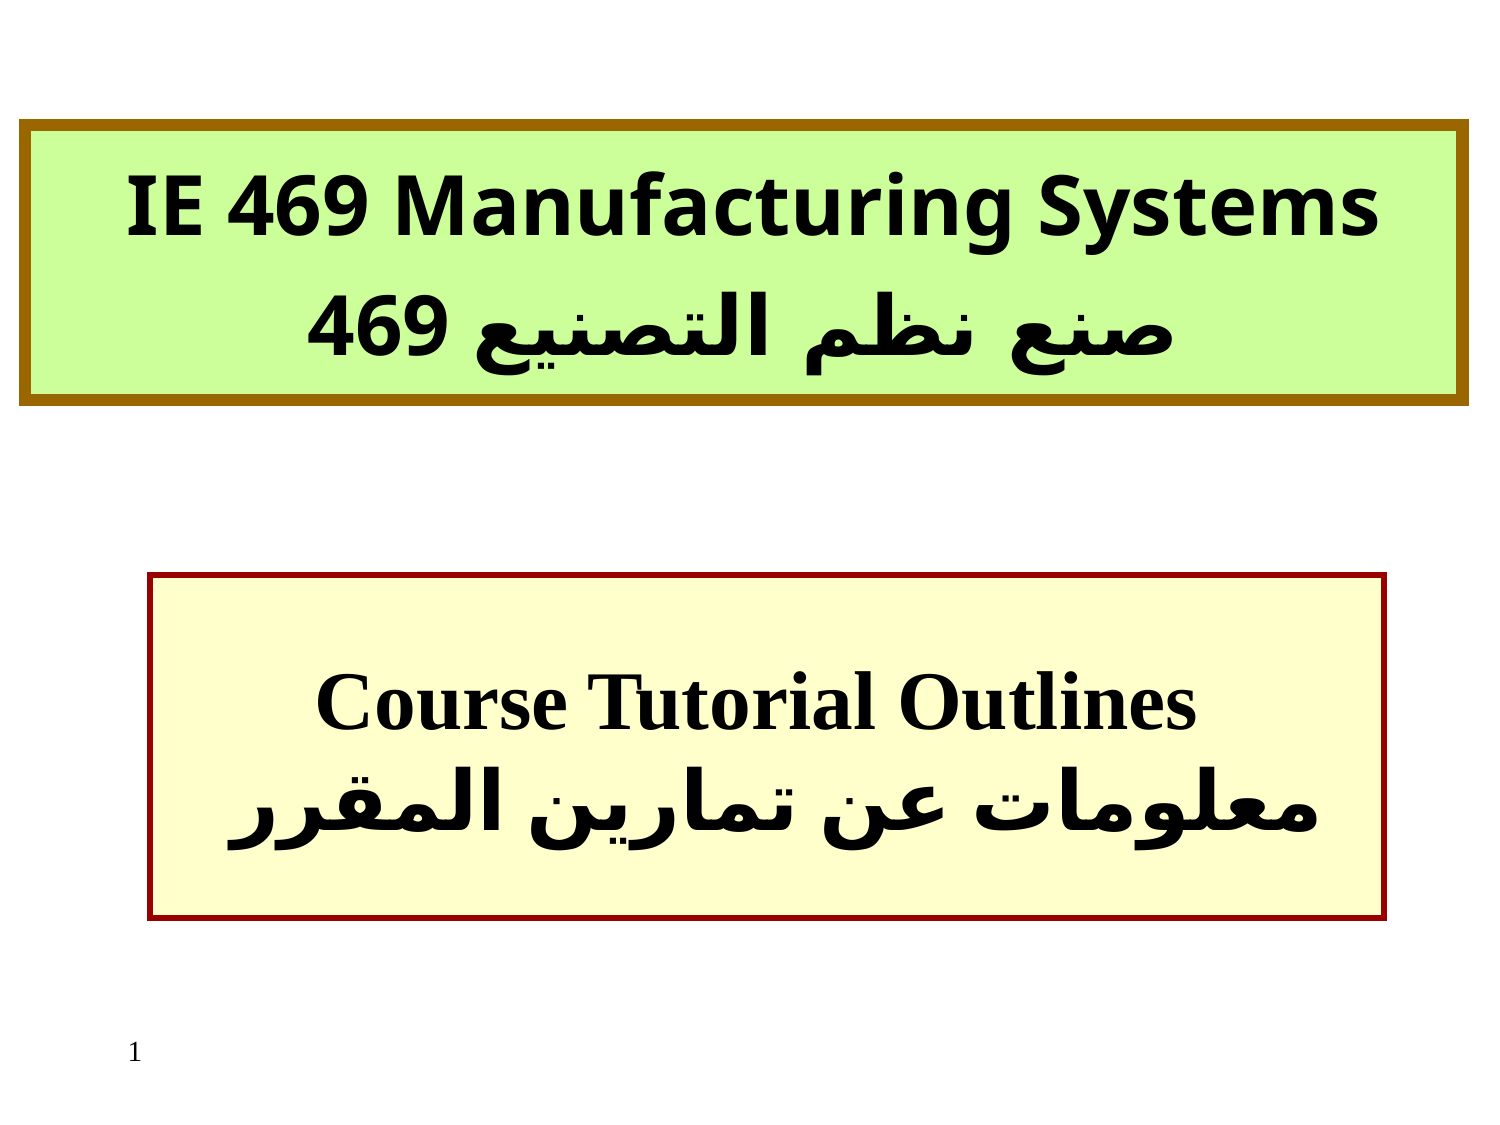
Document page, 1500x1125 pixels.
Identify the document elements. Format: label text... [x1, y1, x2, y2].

title Course Tutorial Outlines معلومات عن تمارين المقرر [149, 574, 1385, 919]
text_box IE 469 Manufacturing Systems 469 صنع نظم التصنيع [24, 125, 1463, 400]
slide_number 1 [112, 1024, 426, 1101]
